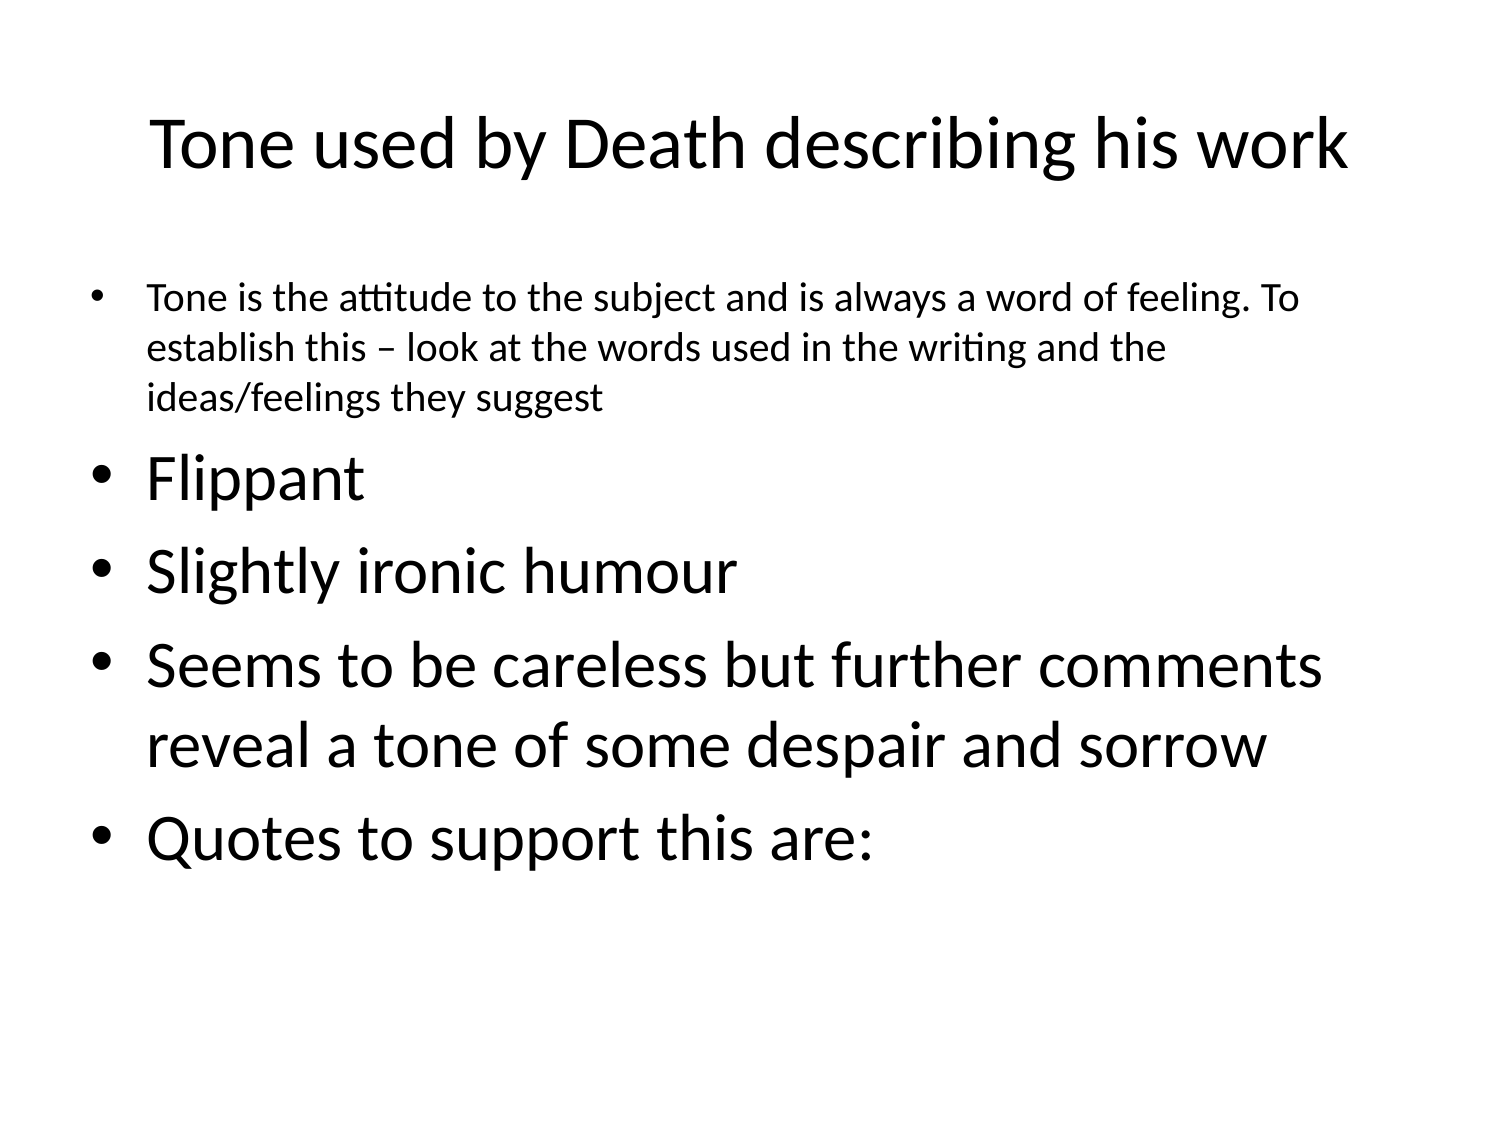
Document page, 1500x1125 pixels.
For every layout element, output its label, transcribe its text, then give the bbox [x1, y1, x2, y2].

title Tone used by Death describing his work [75, 45, 1425, 233]
list Tone is the attitude to the subject and is always a word of feeling. To establish this – look at the words used in the writing and the ideas/feelings they suggest Flippant Slightly ironic humour Seems to be careless but further comments reveal a tone of some despair and sorrow Quotes to support this are: [75, 262, 1425, 1125]
